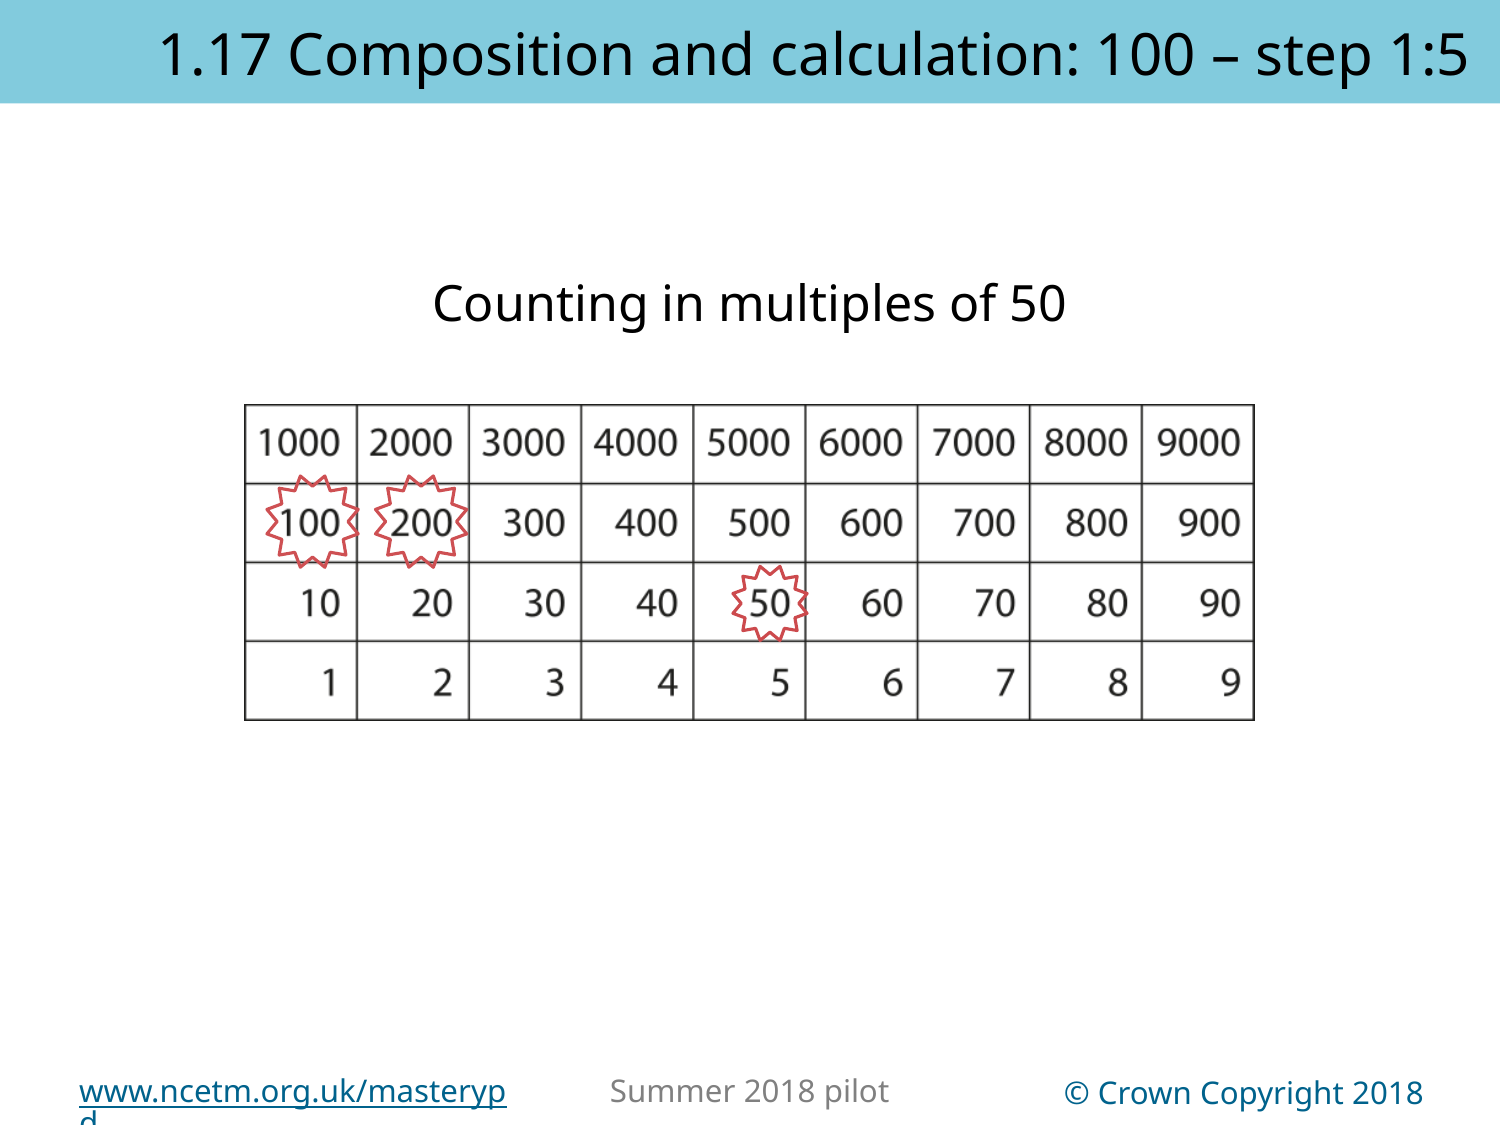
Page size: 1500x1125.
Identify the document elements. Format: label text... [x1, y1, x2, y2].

list 1.17 Composition and calculation: 100 – step 1:5 [0, 0, 1500, 104]
picture [244, 404, 1256, 721]
text_box Counting in multiples of 50 [417, 264, 1083, 340]
